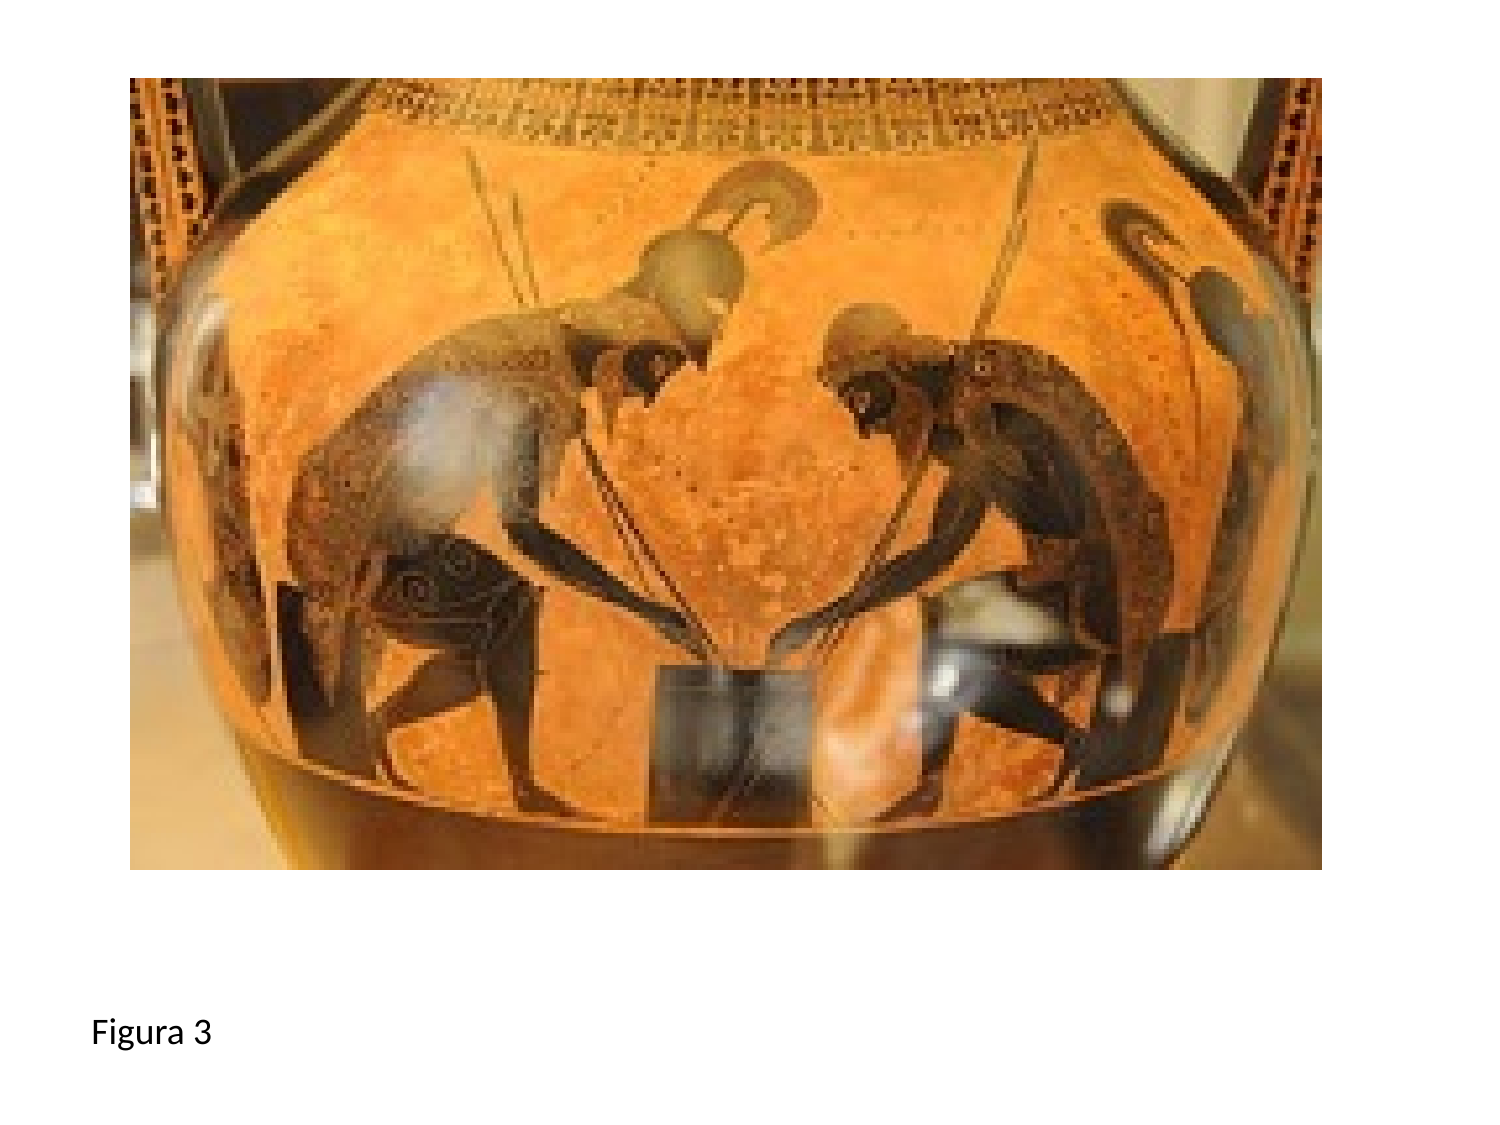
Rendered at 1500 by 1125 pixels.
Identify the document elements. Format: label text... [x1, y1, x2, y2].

picture [129, 77, 1322, 870]
text_box Figura 3 [76, 999, 668, 1060]
